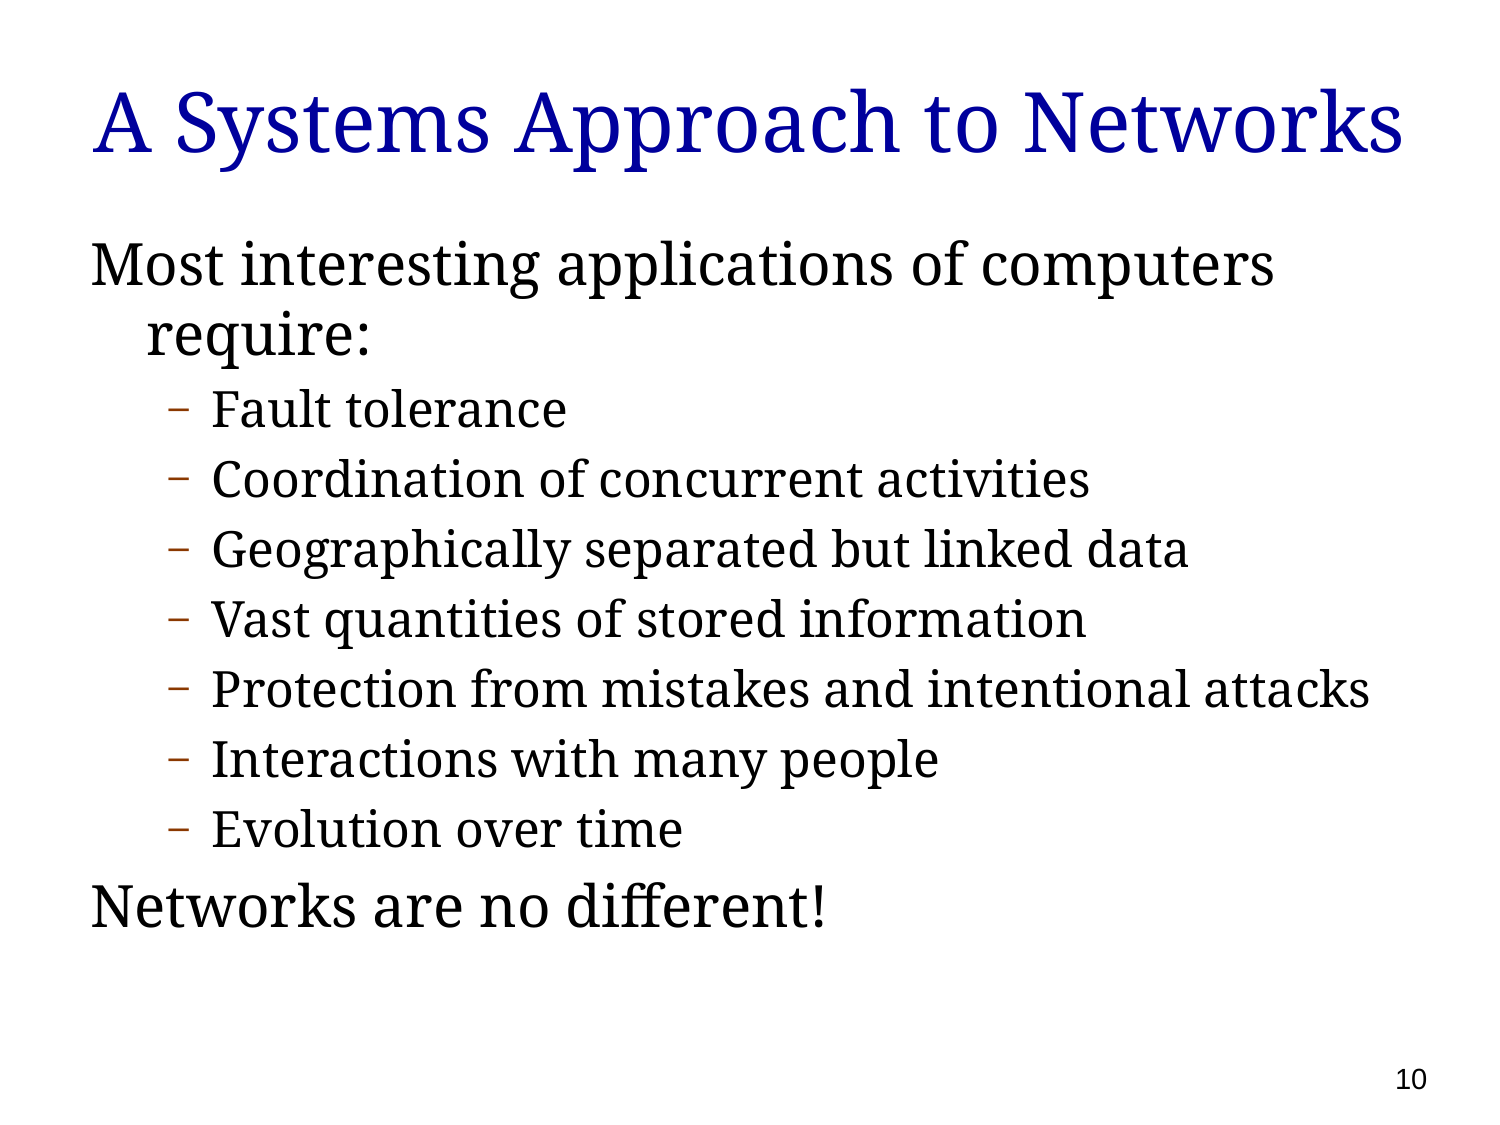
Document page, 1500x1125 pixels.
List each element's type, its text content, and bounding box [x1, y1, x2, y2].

slide_number 10 [1092, 1024, 1443, 1103]
title A Systems Approach to Networks [74, 47, 1426, 191]
list Most interesting applications of computers require: Fault tolerance Coordination of concurrent activities Geographically separated but linked data Vast quantities of stored information Protection from mistakes and intentional attacks Interactions with many people Evolution over time Networks are no different! [74, 219, 1463, 963]
